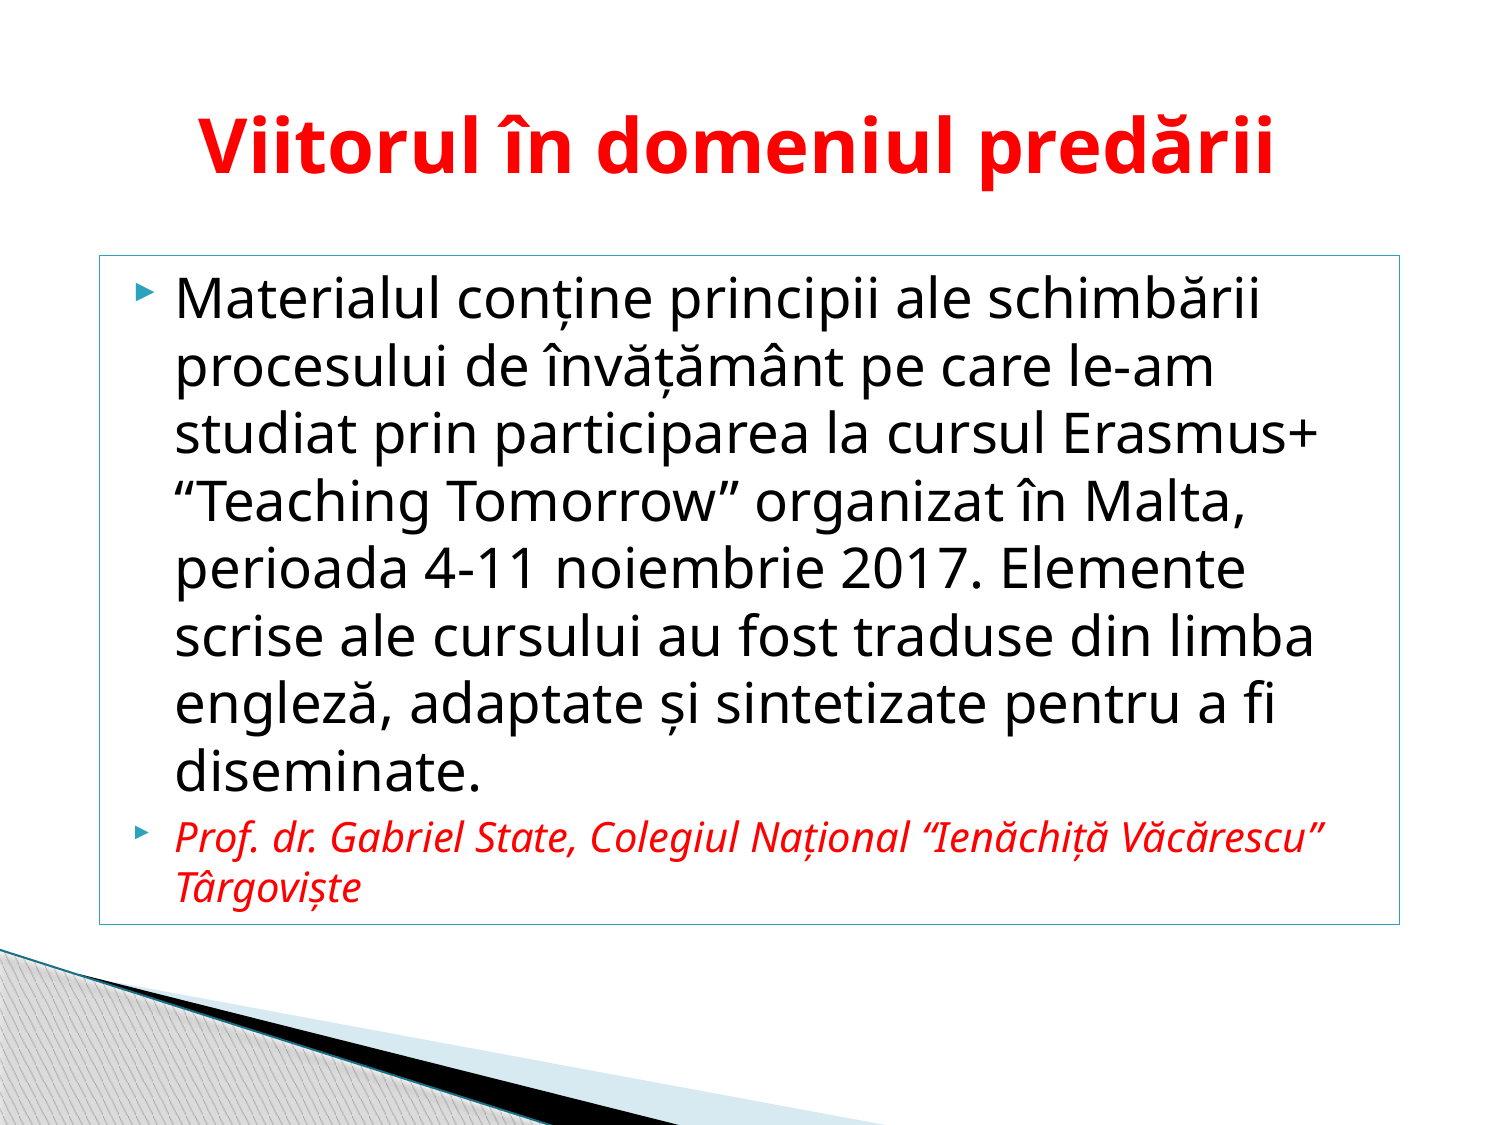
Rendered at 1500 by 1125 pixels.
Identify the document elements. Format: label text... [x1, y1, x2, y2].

list Materialul conține principii ale schimbării procesului de învățământ pe care le-am studiat prin participarea la cursul Erasmus+ “Teaching Tomorrow” organizat în Malta, perioada 4-11 noiembrie 2017. Elemente scrise ale cursului au fost traduse din limba engleză, adaptate și sintetizate pentru a fi diseminate. Prof. dr. Gabriel State, Colegiul Național “Ienăchiță Văcărescu” Târgoviște [99, 255, 1400, 925]
title Viitorul în domeniul predării [63, 90, 1414, 197]
